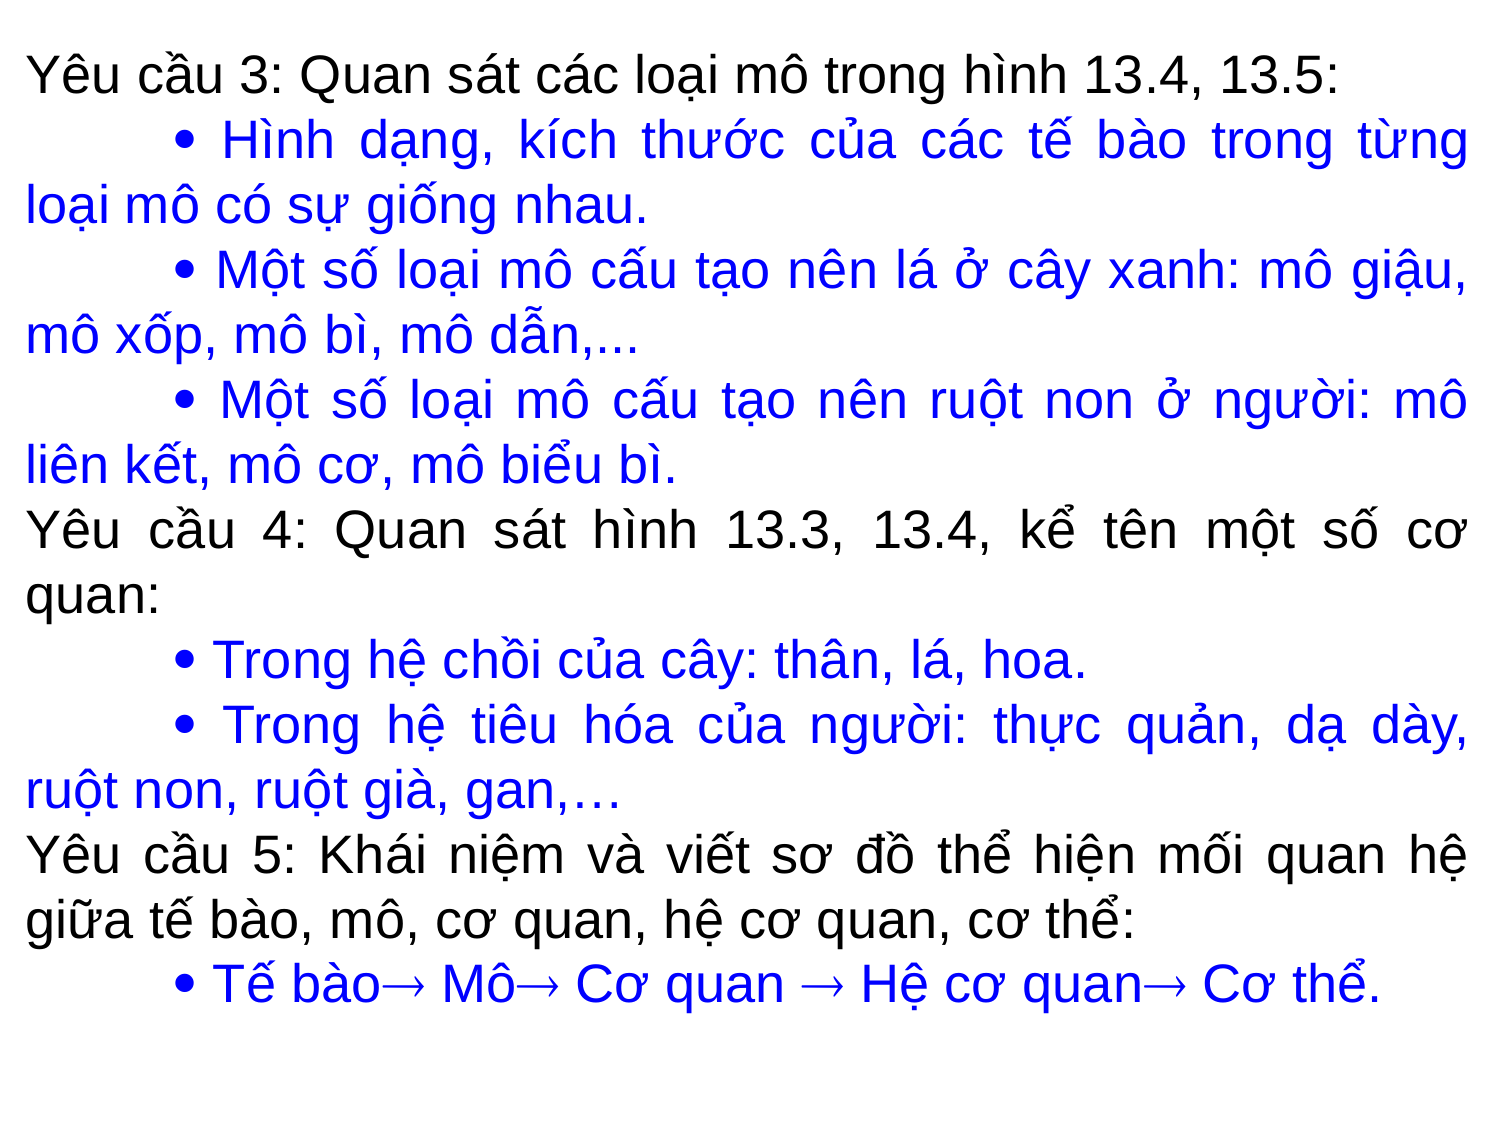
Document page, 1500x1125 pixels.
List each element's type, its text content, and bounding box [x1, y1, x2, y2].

text_box Yêu cầu 3: Quan sát các loại mô trong hình 13.4, 13.5:  Hình dạng, kích thước của các tế bào trong từng loại mô có sự giống nhau.  Một số loại mô cấu tạo nên lá ở cây xanh: mô giậu, mô xốp, mô bì, mô dẫn,...  Một số loại mô cấu tạo nên ruột non ở người: mô liên kết, mô cơ, mô biểu bì. Yêu cầu 4: Quan sát hình 13.3, 13.4, kể tên một số cơ quan:  Trong hệ chồi của cây: thân, lá, hoa.  Trong hệ tiêu hóa của người: thực quản, dạ dày, ruột non, ruột già, gan,… Yêu cầu 5: Khái niệm và viết sơ đồ thể hiện mối quan hệ giữa tế bào, mô, cơ quan, hệ cơ quan, cơ thể:  Tế bào Mô Cơ quan  Hệ cơ quan Cơ thể. [10, 32, 1486, 1022]
